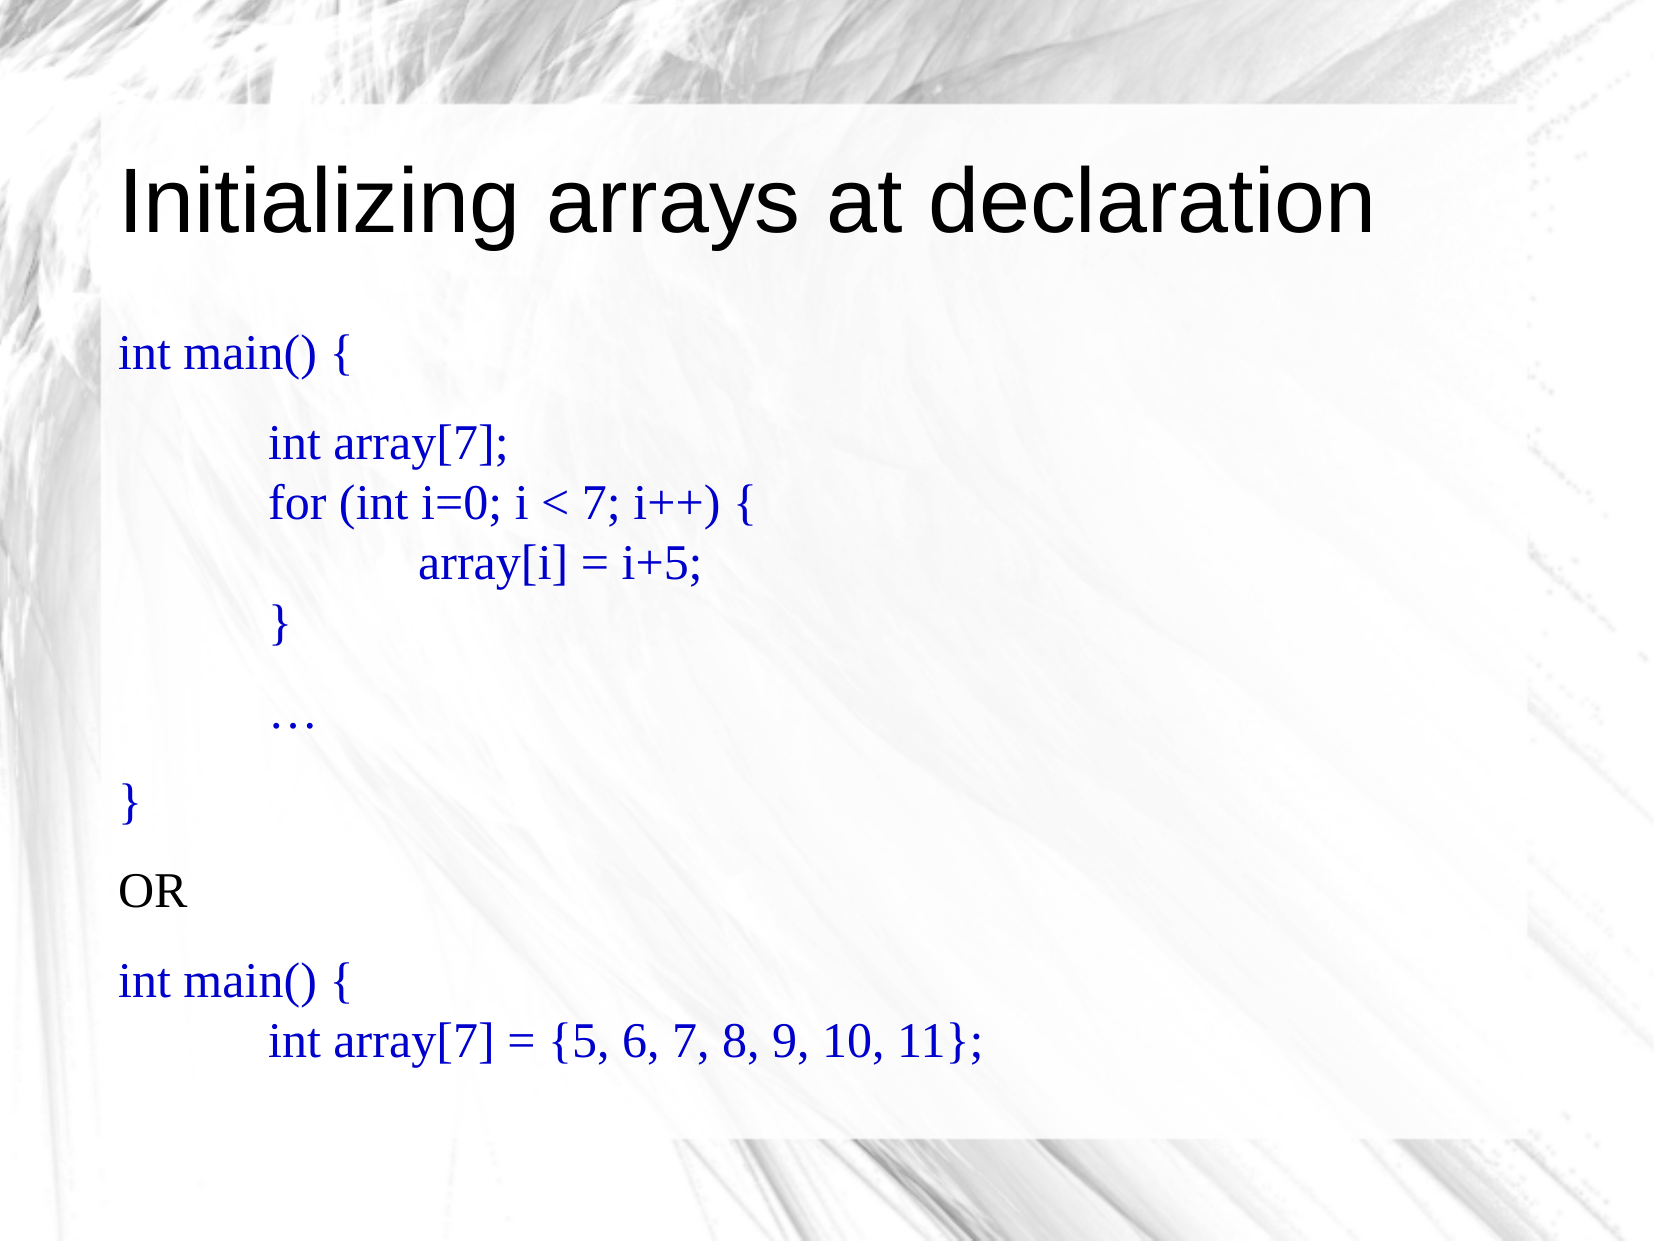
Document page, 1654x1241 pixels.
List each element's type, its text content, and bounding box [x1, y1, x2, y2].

list int main() { int array[7]; for (int i=0; i < 7; i++) { array[i] = i+5; } … } OR int main() { int array[7] = {5, 6, 7, 8, 9, 10, 11}; [118, 319, 1571, 1109]
picture [0, 0, 1654, 1241]
title Initializing arrays at declaration [118, 112, 1506, 281]
